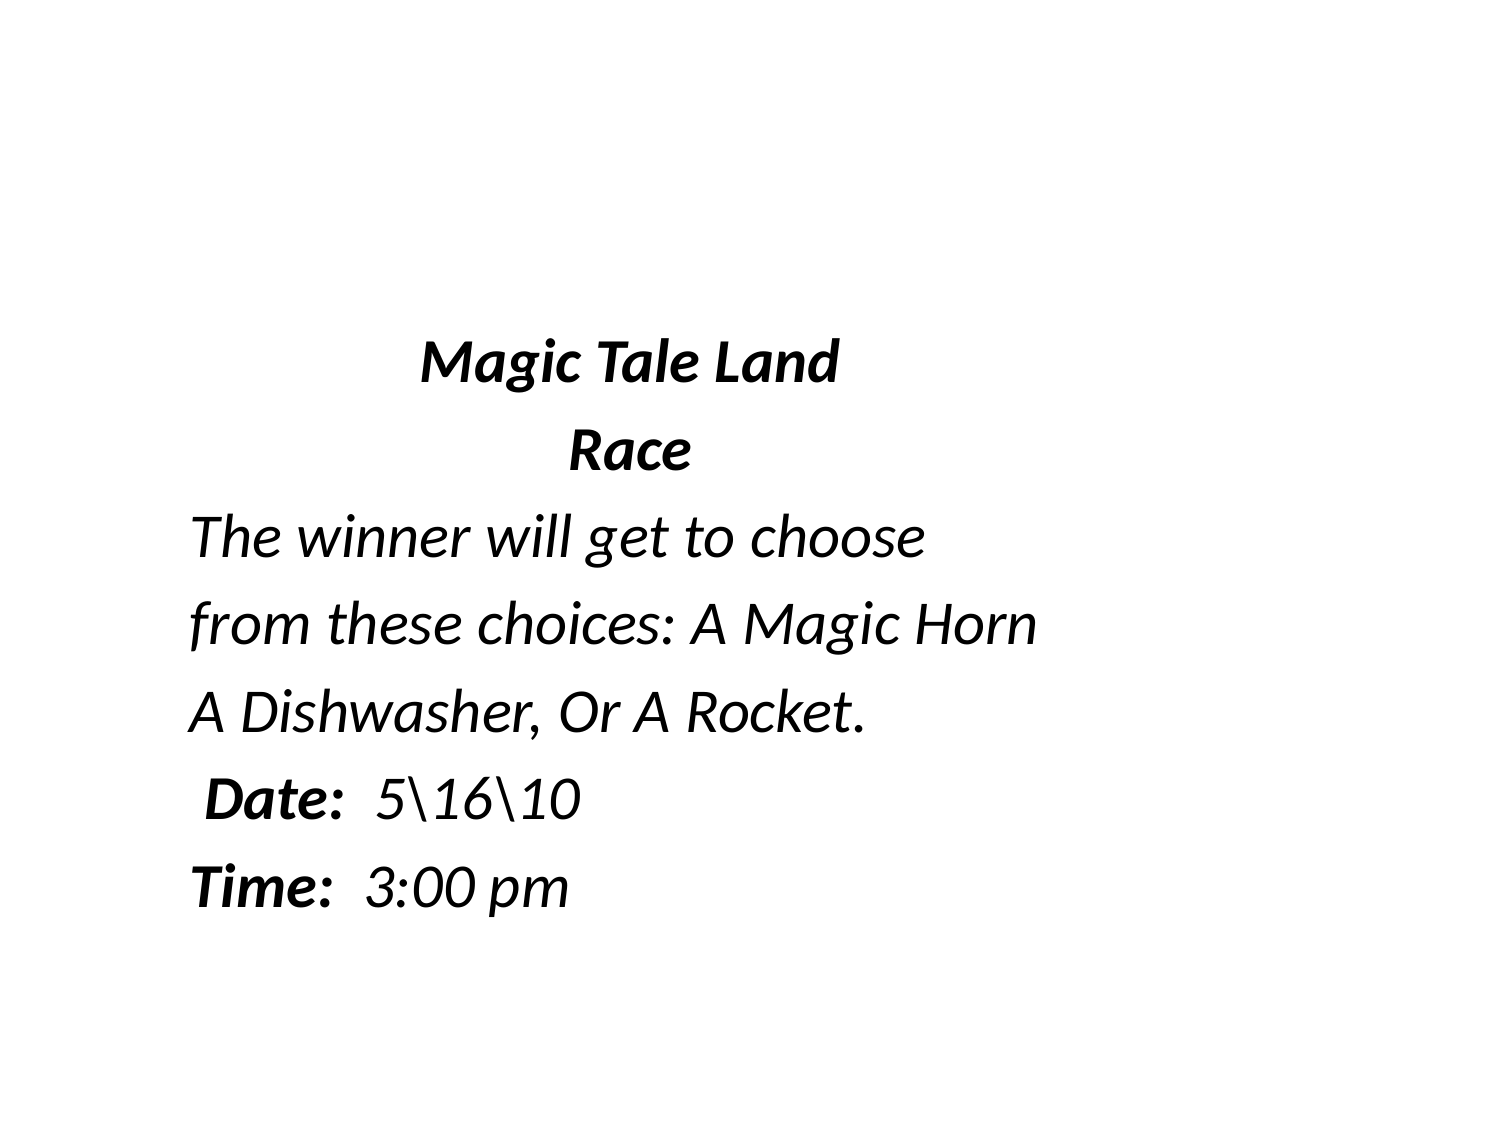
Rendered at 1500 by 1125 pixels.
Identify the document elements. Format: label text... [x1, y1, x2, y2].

list Magic Tale Land Race The winner will get to choose from these choices: A Magic Horn A Dishwasher, Or A Rocket. Date: 5\16\10 Time: 3:00 pm [174, 312, 1101, 1013]
